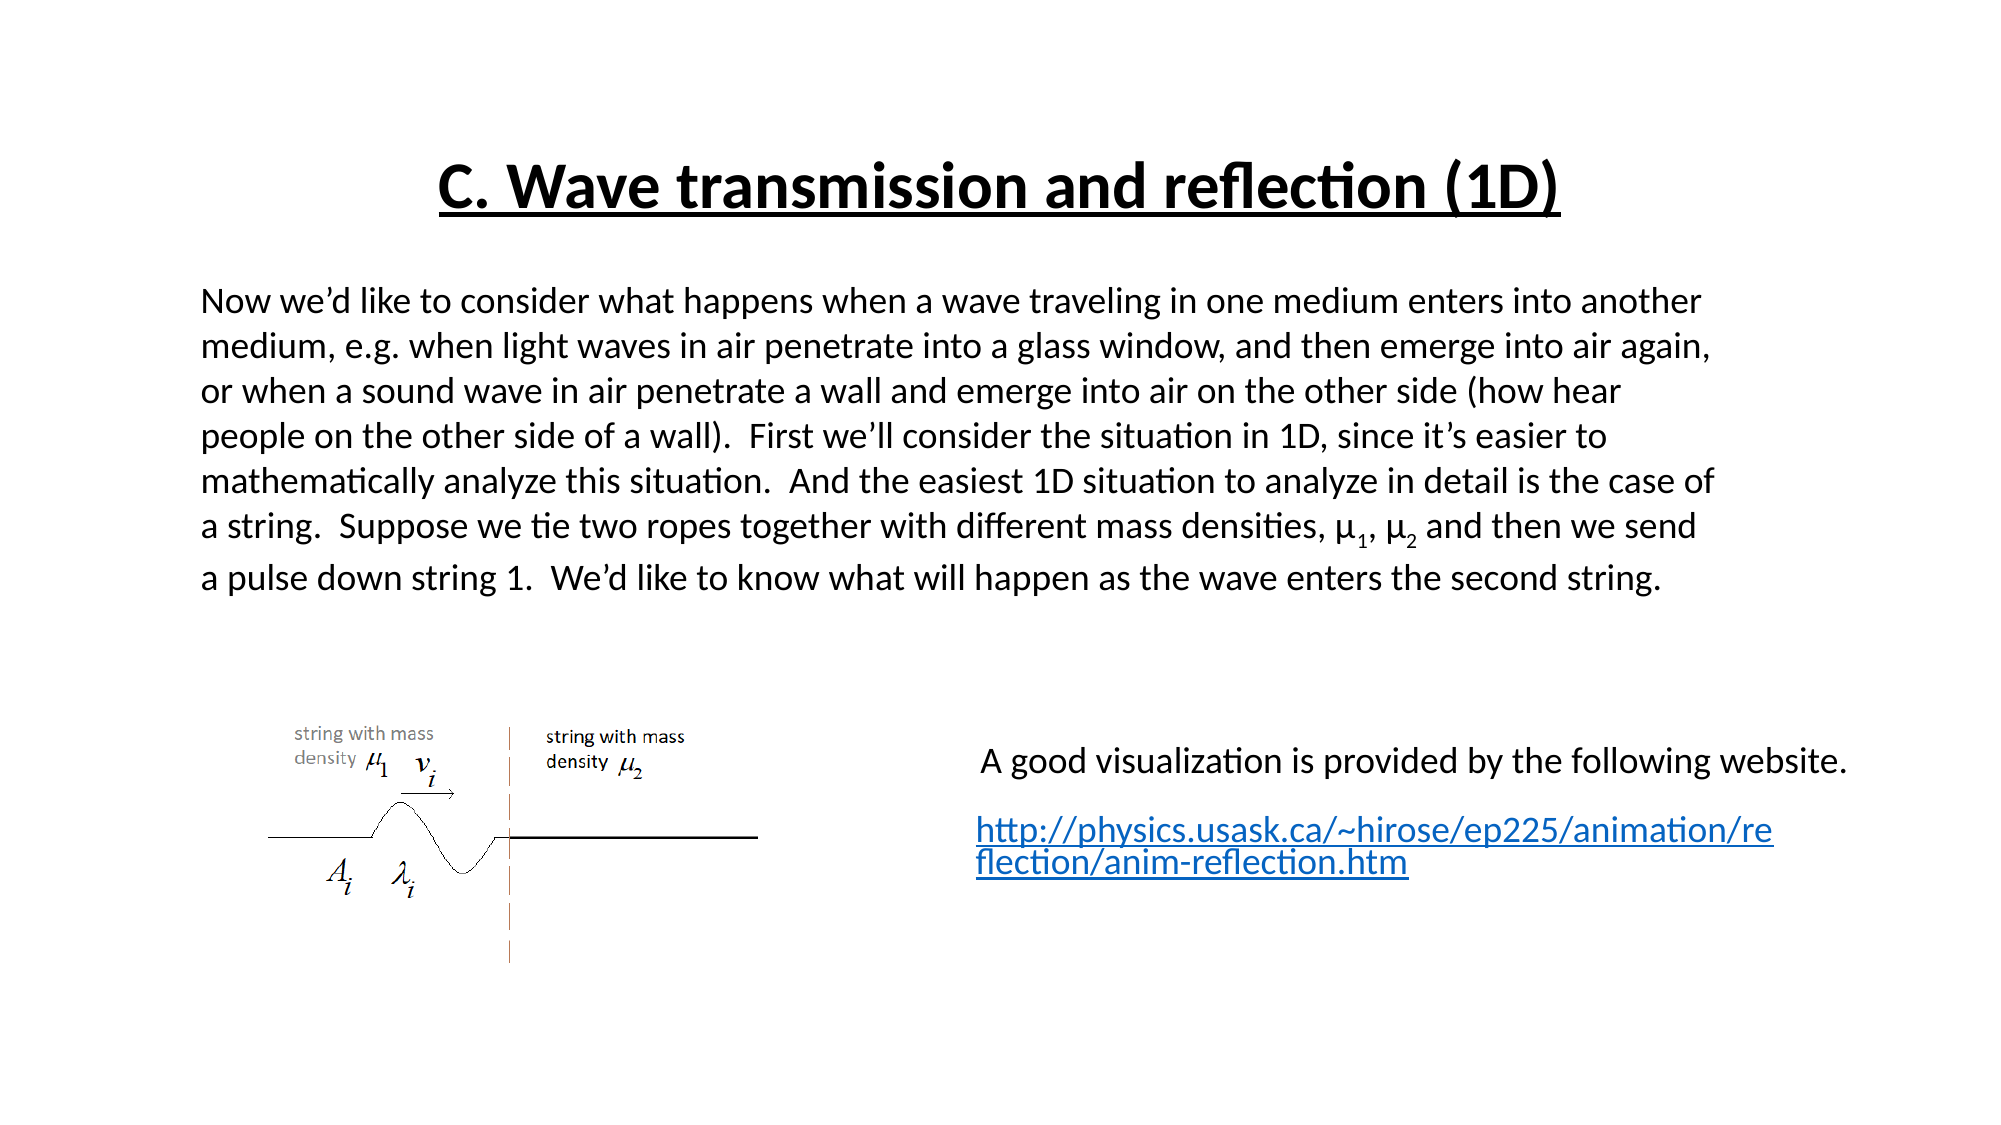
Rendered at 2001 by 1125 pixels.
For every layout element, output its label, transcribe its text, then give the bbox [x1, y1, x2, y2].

title C. Wave transmission and reflection (1D) [249, 135, 1750, 231]
text_box A good visualization is provided by the following website. [965, 728, 1864, 789]
subtitle http://physics.usask.ca/~hirose/ep225/animation/reflection/anim-reflection.htm [960, 802, 1802, 910]
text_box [185, 689, 899, 1007]
text_box Now we’d like to consider what happens when a wave traveling in one medium enters into another medium, e.g. when light waves in air penetrate into a glass window, and then emerge into air again, or when a sound wave in air penetrate a wall and emerge into air on the other side (how hear people on the other side of a wall). First we’ll consider the situation in 1D, since it’s easier to mathematically analyze this situation. And the easiest 1D situation to analyze in detail is the case of a string. Suppose we tie two ropes together with different mass densities, μ1, μ2 and then we send a pulse down string 1. We’d like to know what will happen as the wave enters the second string. [185, 268, 1736, 605]
